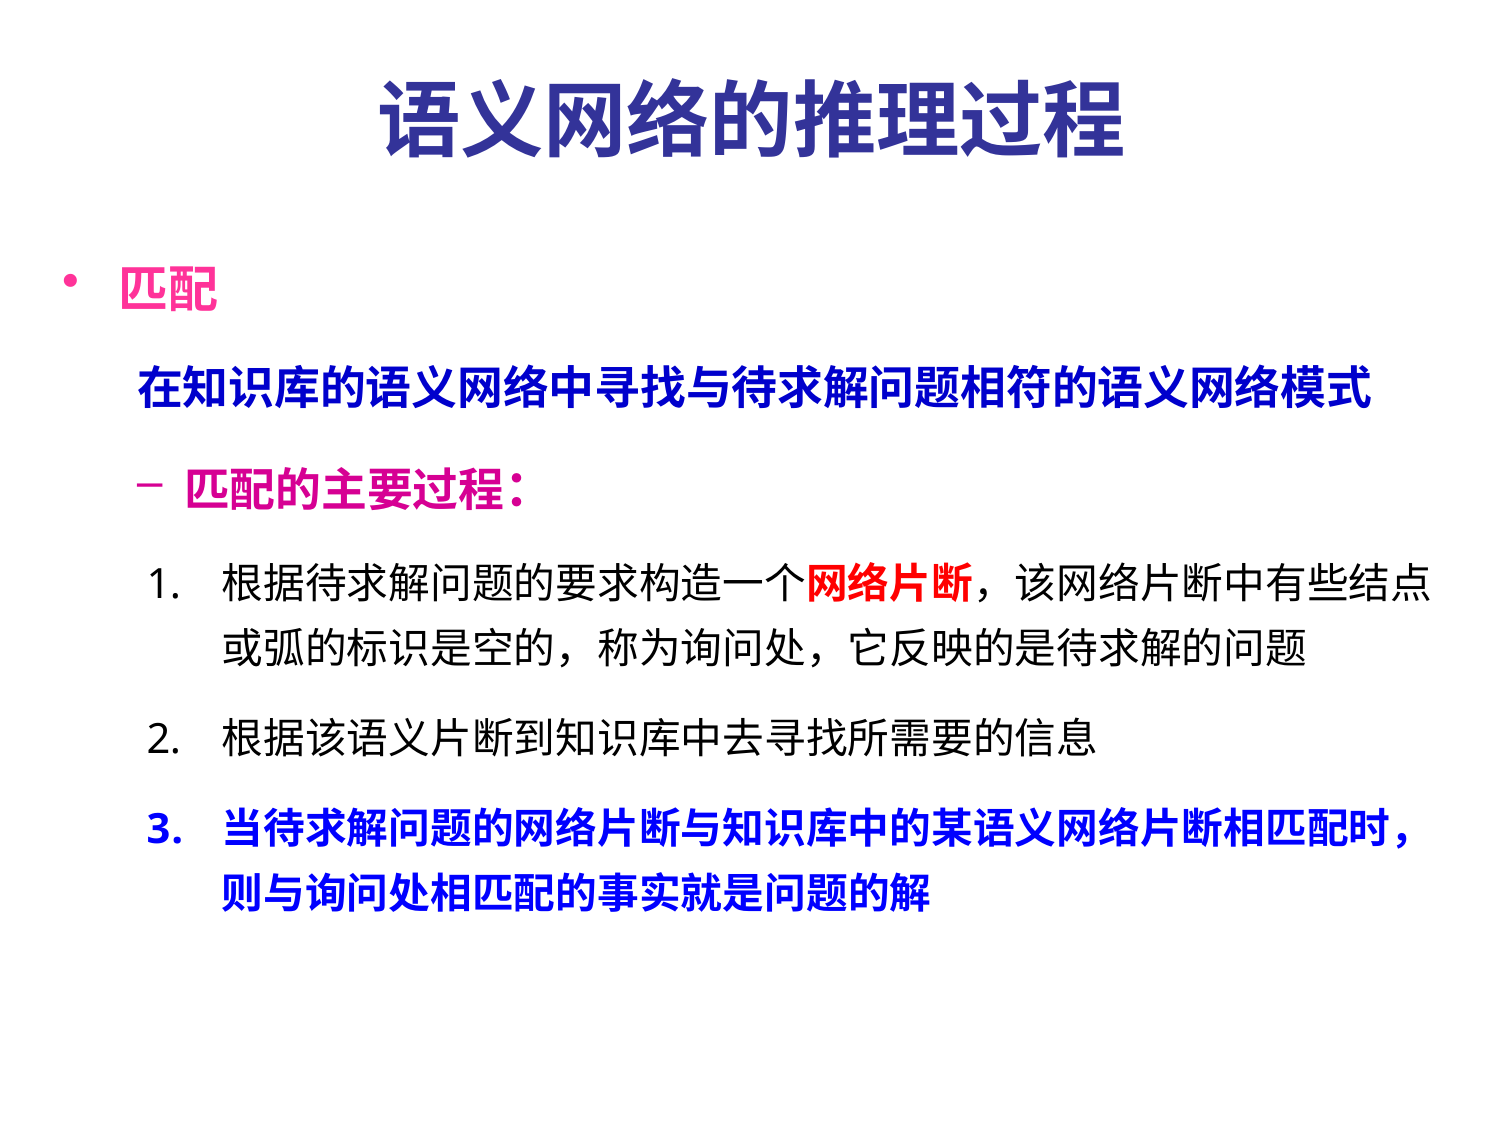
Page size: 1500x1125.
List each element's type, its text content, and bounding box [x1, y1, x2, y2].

list 匹配 在知识库的语义网络中寻找与待求解问题相符的语义网络模式 匹配的主要过程： 根据待求解问题的要求构造一个网络片断，该网络片断中有些结点或弧的标识是空的，称为询问处，它反映的是待求解的问题 根据该语义片断到知识库中去寻找所需要的信息 当待求解问题的网络片断与知识库中的某语义网络片断相匹配时，则与询问处相匹配的事实就是问题的解 [47, 231, 1453, 1094]
title 语义网络的推理过程 [76, 36, 1427, 198]
